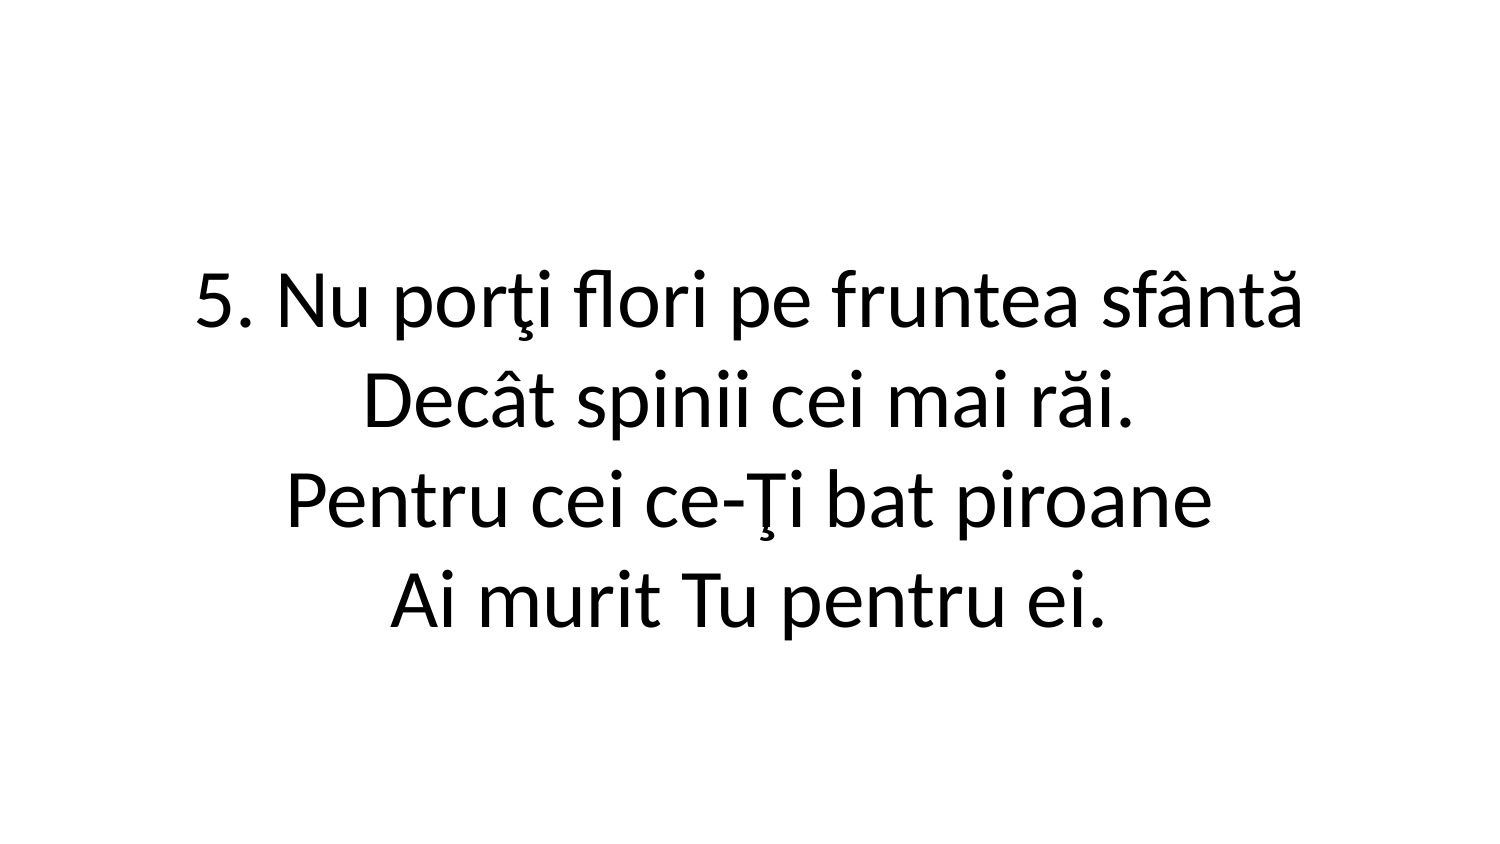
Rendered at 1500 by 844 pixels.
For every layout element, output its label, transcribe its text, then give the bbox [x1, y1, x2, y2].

text_box 5. Nu porţi flori pe fruntea sfântă Decât spinii cei mai răi. Pentru cei ce-Ţi bat piroane Ai murit Tu pentru ei. [178, 192, 1322, 652]
